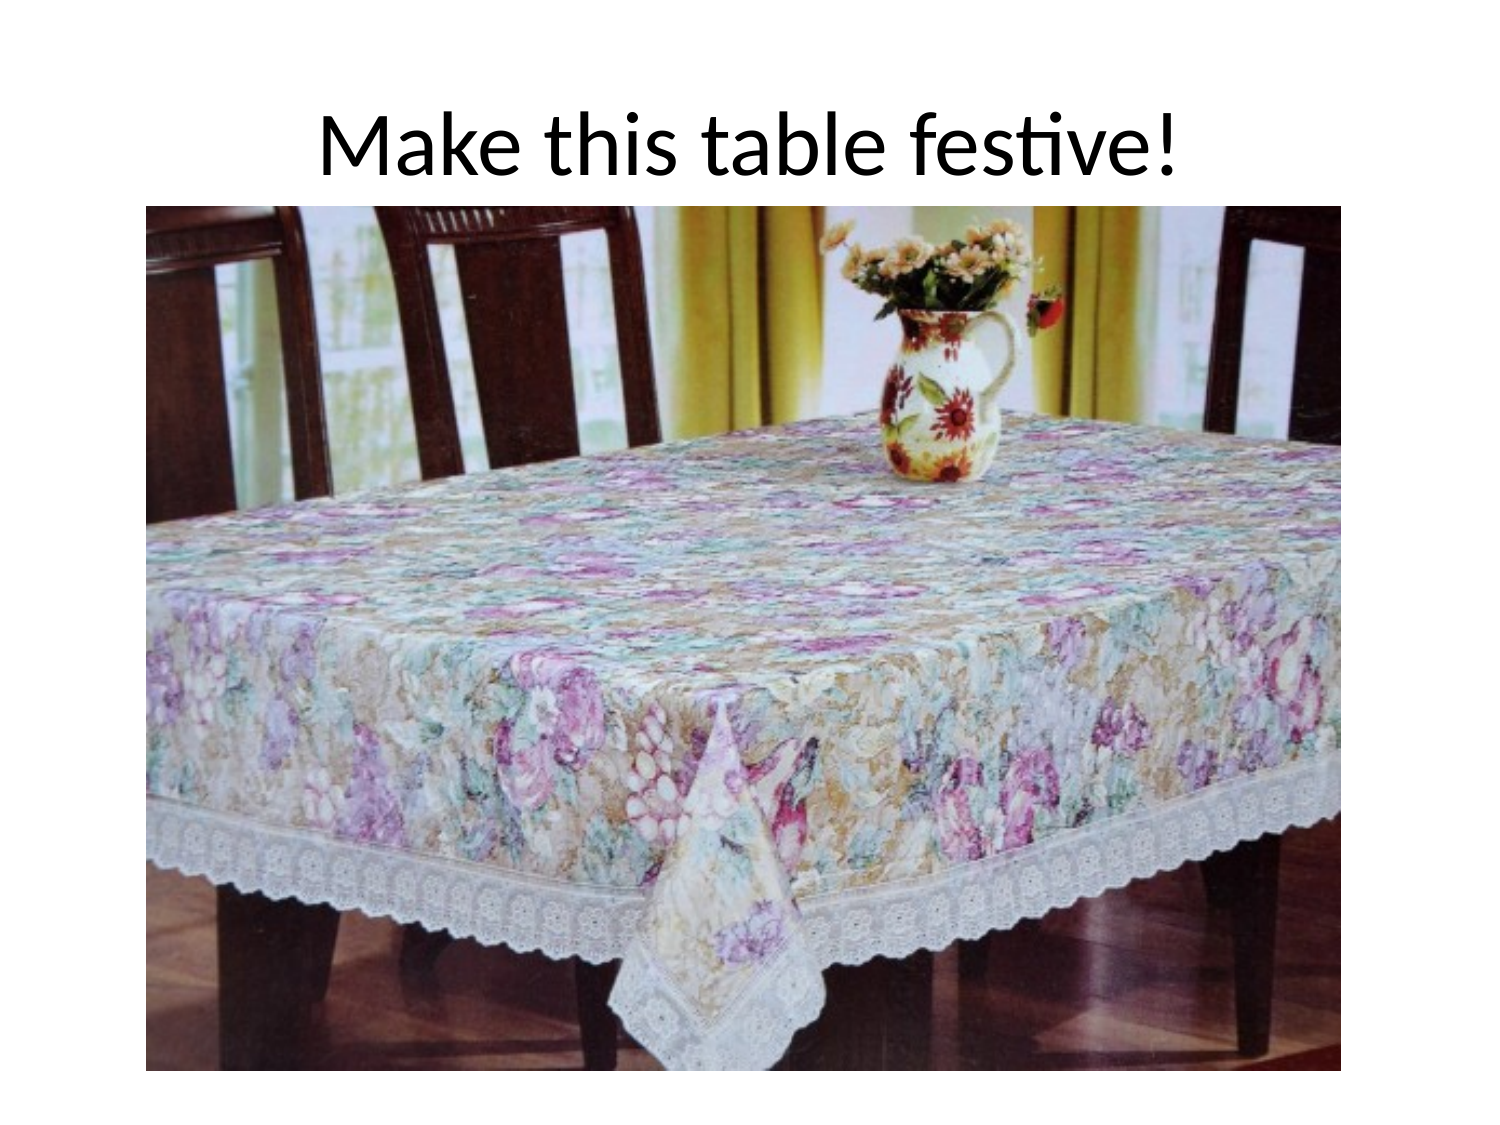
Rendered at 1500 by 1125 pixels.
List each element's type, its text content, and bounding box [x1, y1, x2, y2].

title Make this table festive! [75, 45, 1425, 233]
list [146, 206, 1341, 1071]
